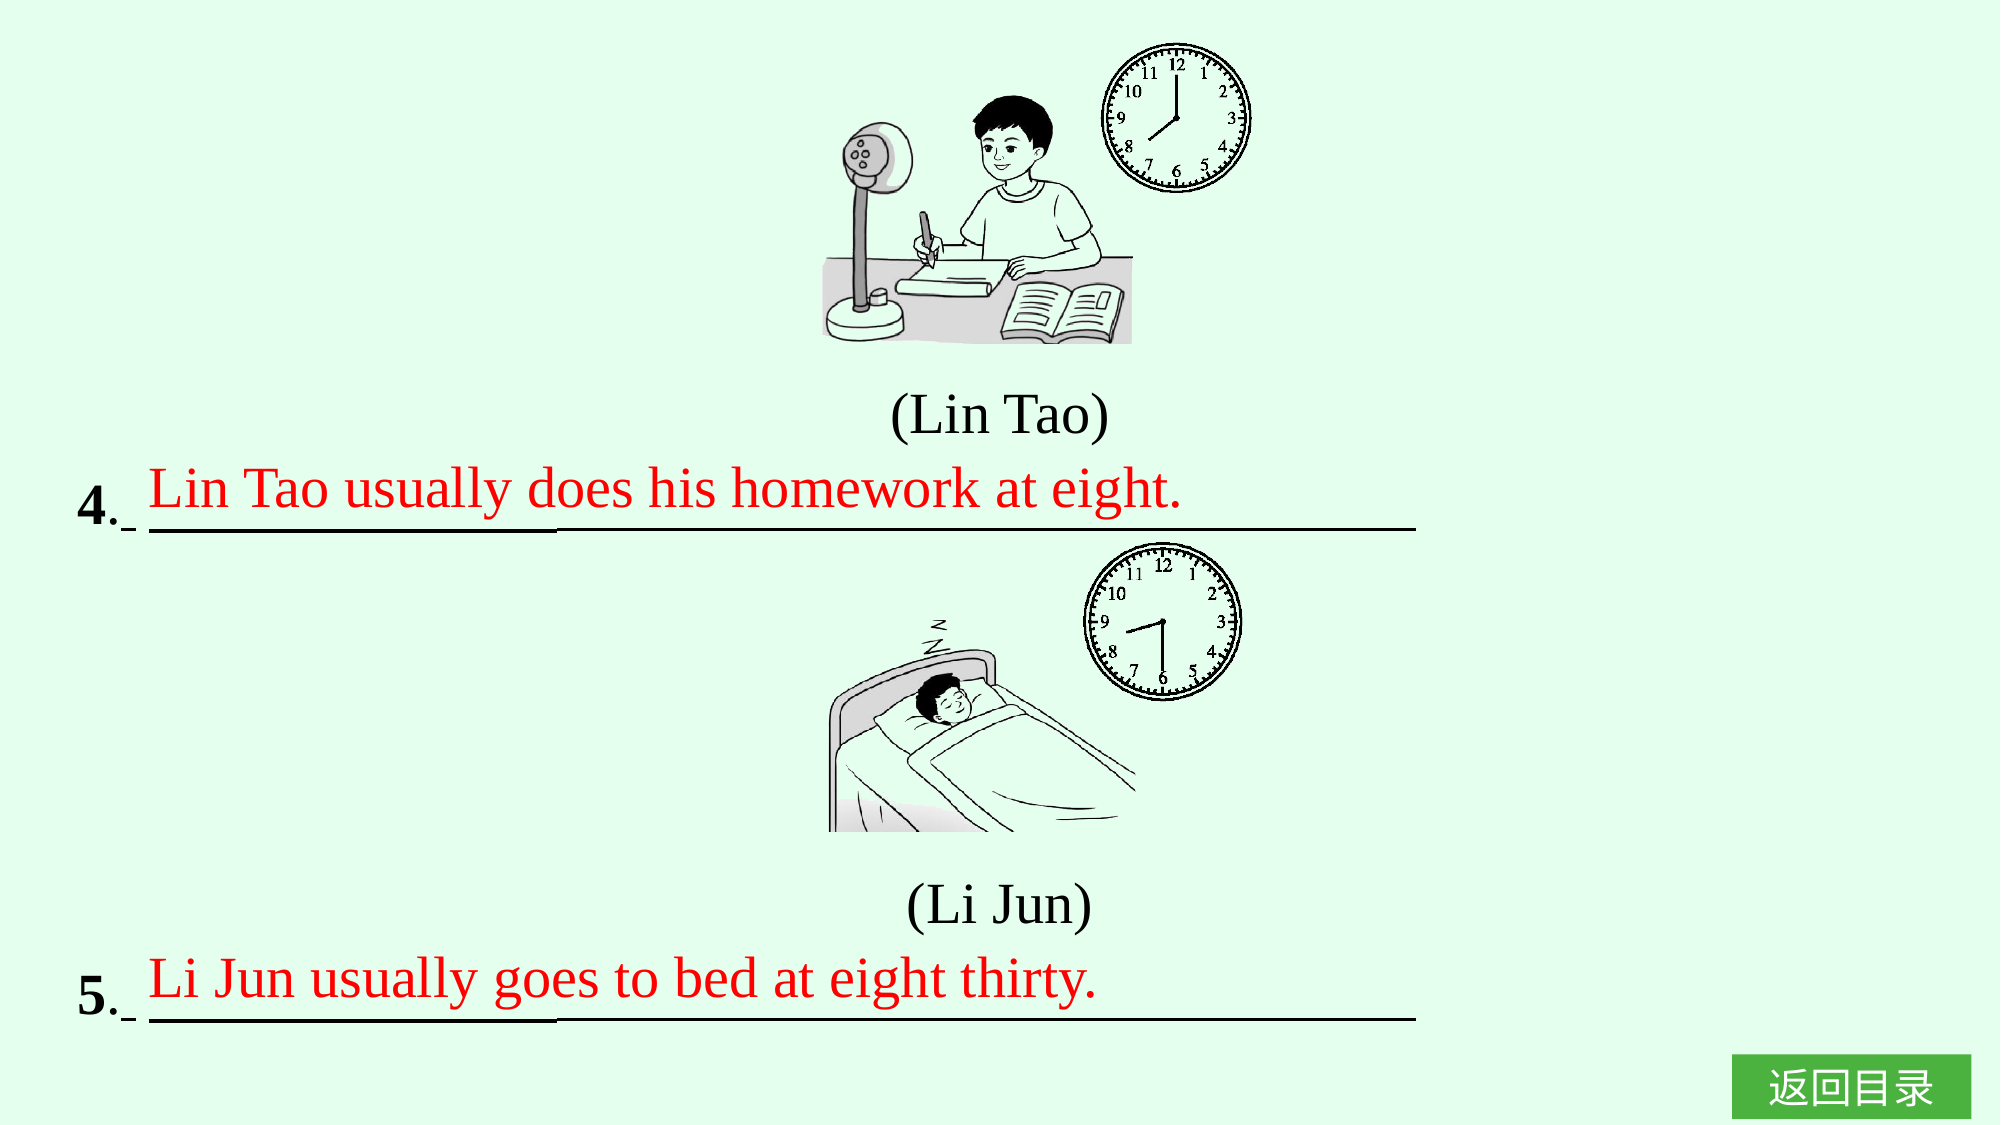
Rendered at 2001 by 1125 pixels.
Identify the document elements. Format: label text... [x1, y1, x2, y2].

picture [811, 40, 1254, 348]
text_box (Li Jun) 5. [62, 836, 1938, 1034]
text_box (Lin Tao) 4. [62, 347, 1938, 544]
text_box Li Jun usually goes to bed at eight thirty. [133, 917, 1114, 1017]
text_box Lin Tao usually does his homework at eight. [133, 427, 1199, 527]
picture [811, 536, 1243, 837]
